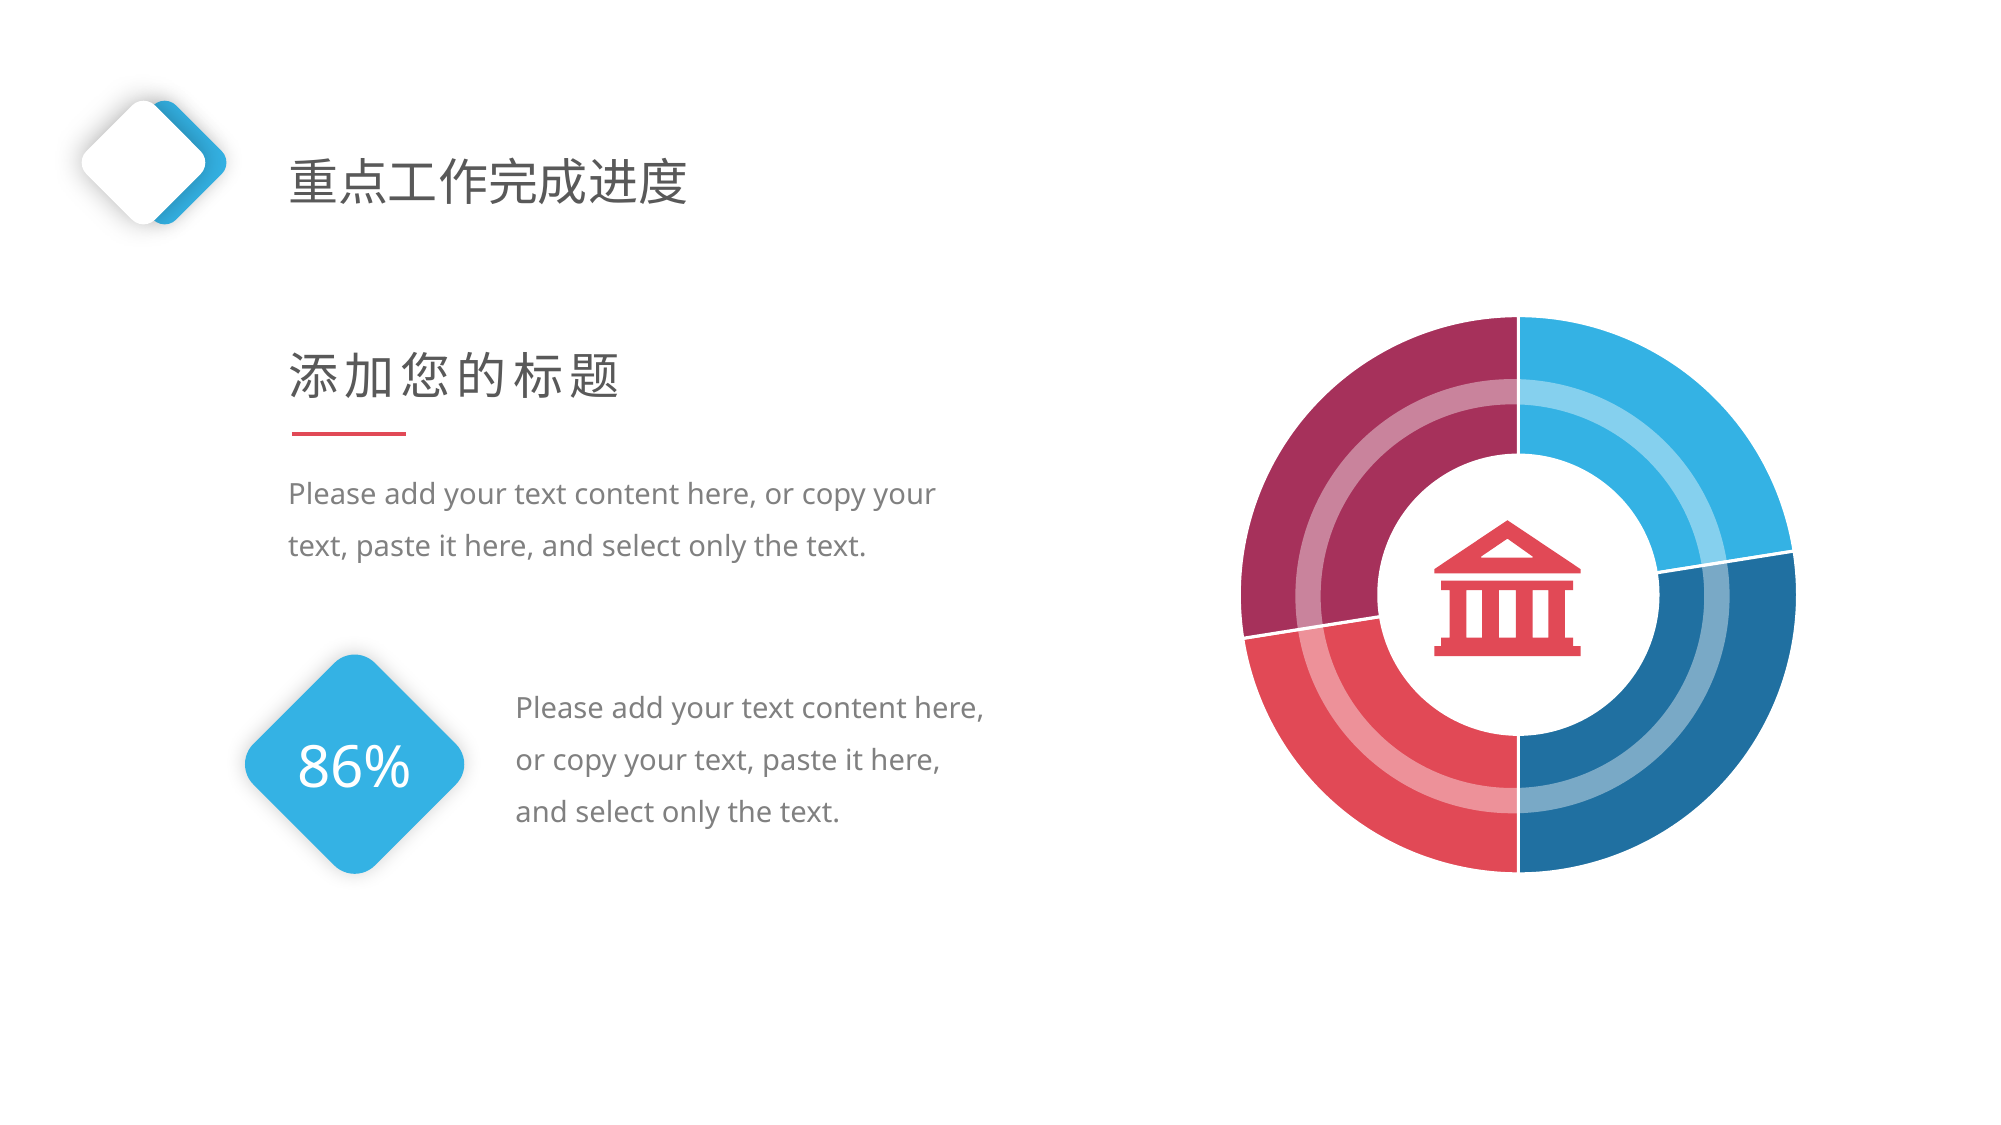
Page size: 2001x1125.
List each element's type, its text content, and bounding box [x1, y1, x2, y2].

text_box 添加您的标题 [273, 307, 729, 412]
text_box [80, 99, 207, 226]
text_box [215, 142, 228, 183]
text_box Please add your text content here, or copy your text, paste it here, and select only the text. [500, 664, 1000, 837]
text_box Please add your text content here, or copy your text, paste it here, and select only the text. [273, 450, 1018, 570]
chart [1180, 303, 1857, 886]
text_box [268, 678, 441, 851]
text_box 重点工作完成进度 [273, 113, 729, 219]
